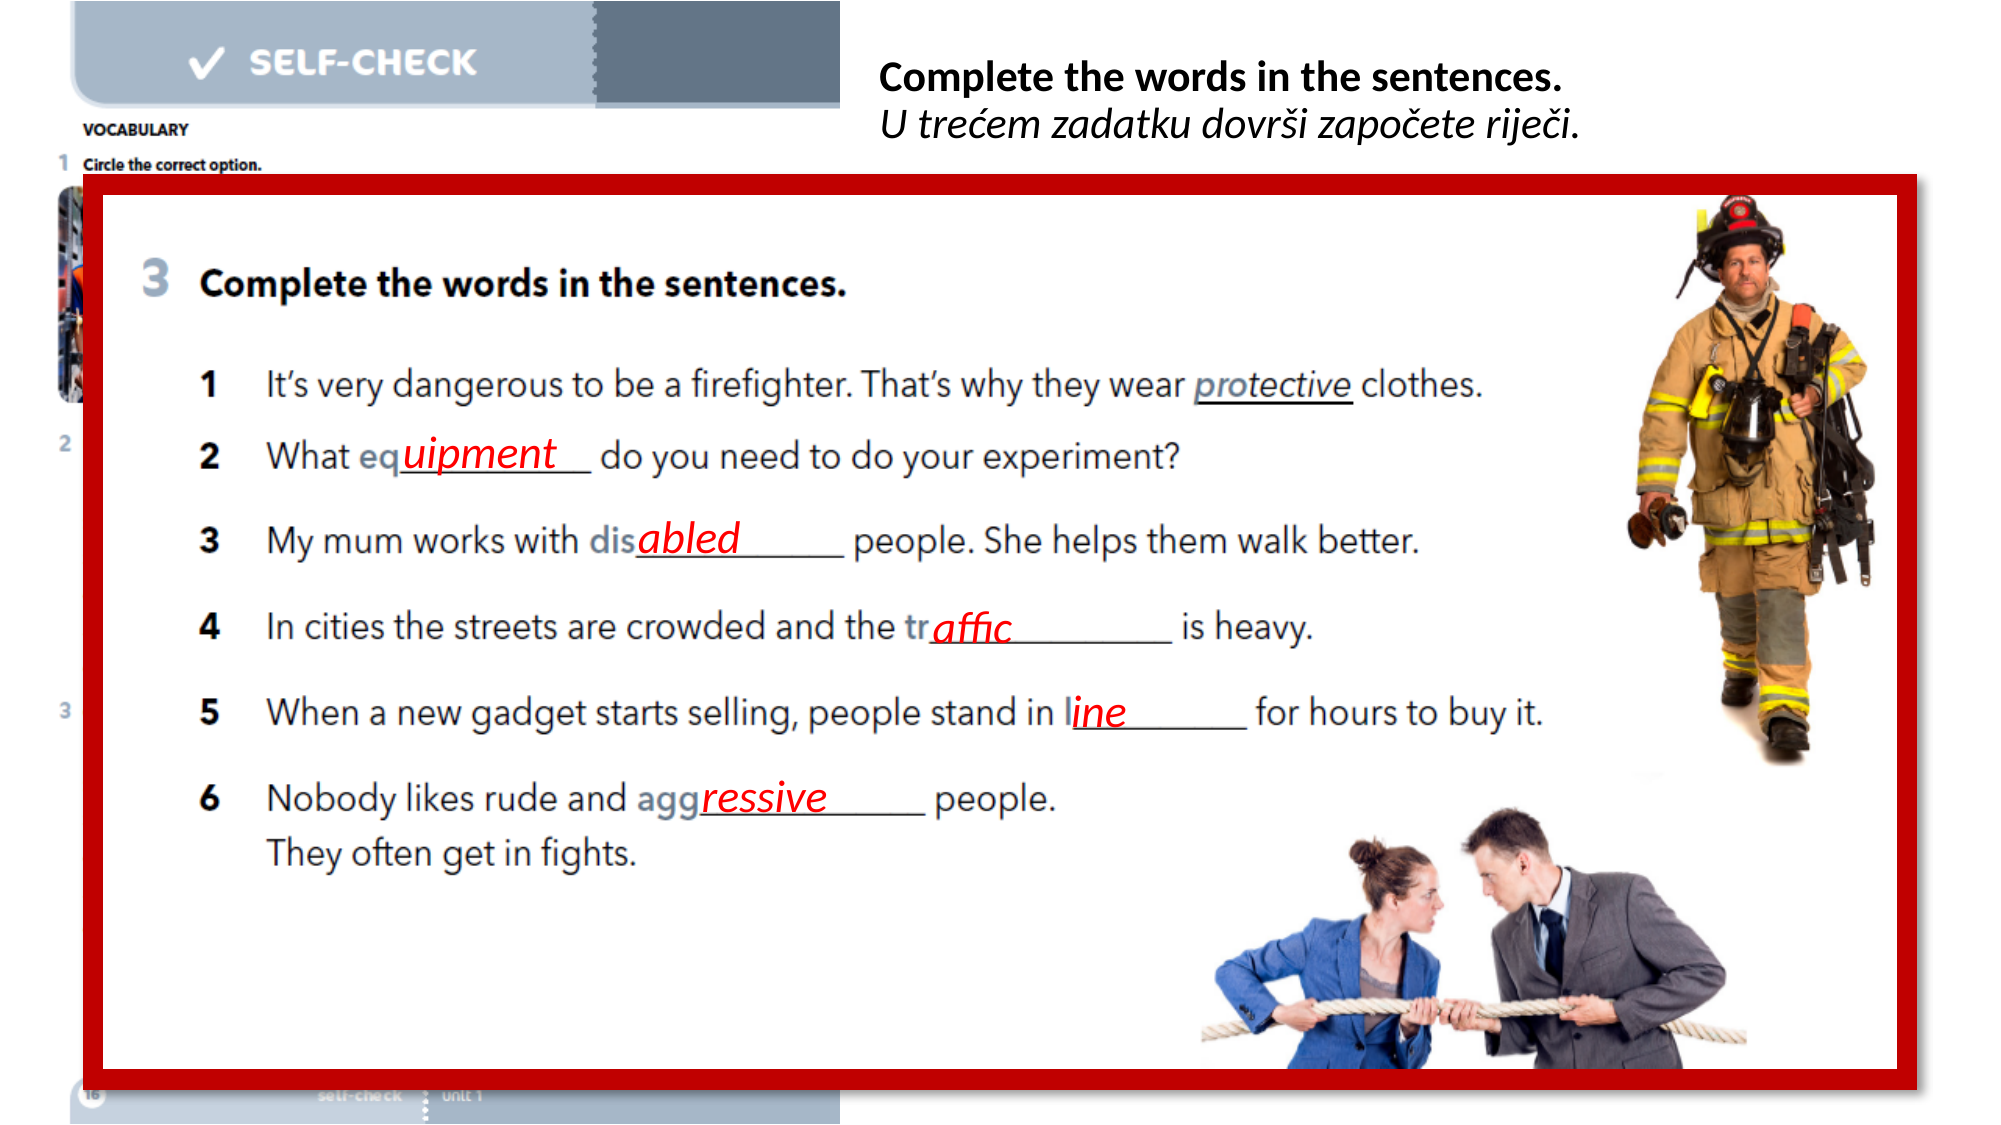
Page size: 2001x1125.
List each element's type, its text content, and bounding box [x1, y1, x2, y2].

text_box Complete the words in the sentences. U trećem zadatku dovrši započete riječi. [864, 46, 1968, 306]
picture [2, 1, 1897, 1124]
